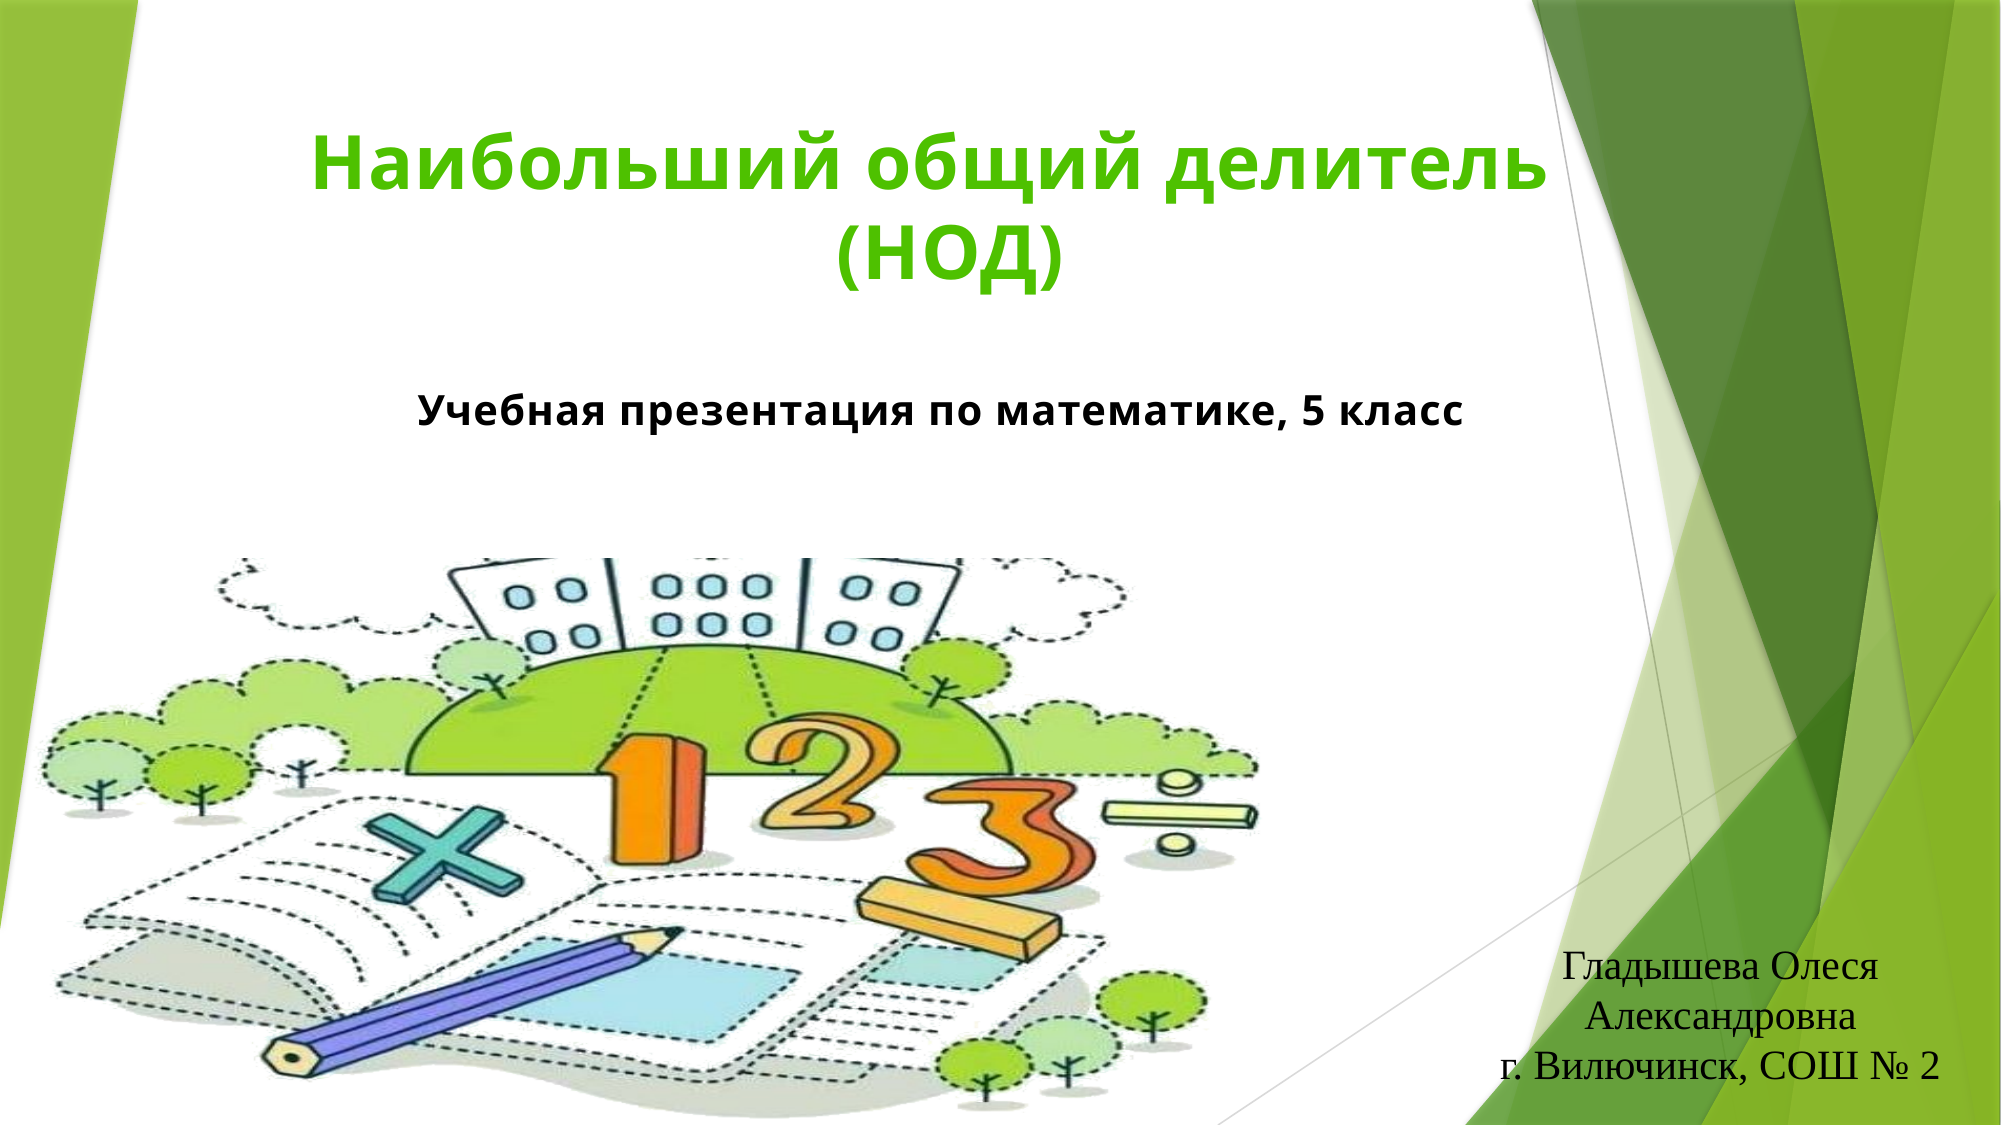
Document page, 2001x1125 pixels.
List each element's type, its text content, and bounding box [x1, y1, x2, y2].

picture [0, 558, 1483, 1125]
title Наибольший общий делитель (НОД) Учебная презентация по математике, 5 класс [161, 19, 1721, 442]
text_box Гладышева Олеся Александровна г. Вилючинск, СОШ № 2 [1488, 900, 1999, 1125]
